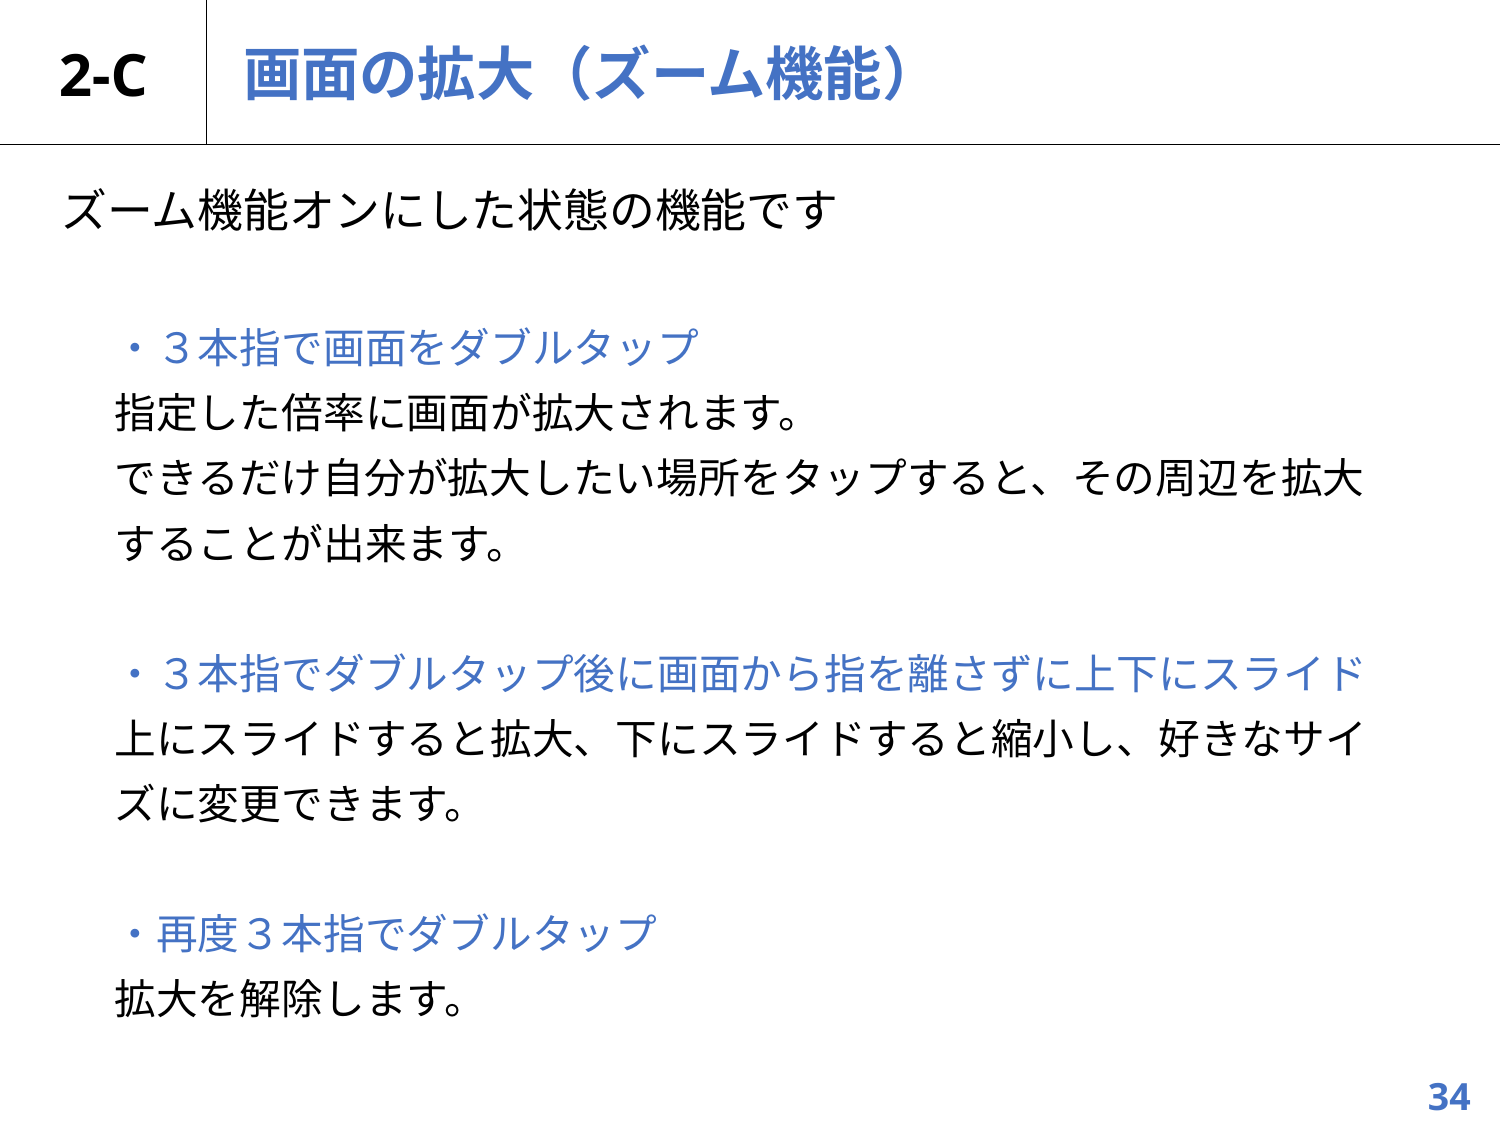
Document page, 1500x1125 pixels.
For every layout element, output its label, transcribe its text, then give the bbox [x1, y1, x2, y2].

text_box ズーム機能オンにした状態の機能です [46, 180, 1422, 274]
text_box ・３本指で画面をダブルタップ 指定した倍率に画面が拡大されます。 できるだけ自分が拡大したい場所をタップすると、その周辺を拡大することが出来ます。 ・３本指でダブルタップ後に画面から指を離さずに上下にスライド 上にスライドすると拡大、下にスライドすると縮小し、好きなサイズに変更できます。 ・再度３本指でダブルタップ 拡大を解除します。 [99, 299, 1401, 1040]
text_box 画面の拡大（ズーム機能） [228, 36, 1472, 116]
title 2-C [0, 0, 207, 147]
text_box 34 [1402, 1065, 1497, 1125]
